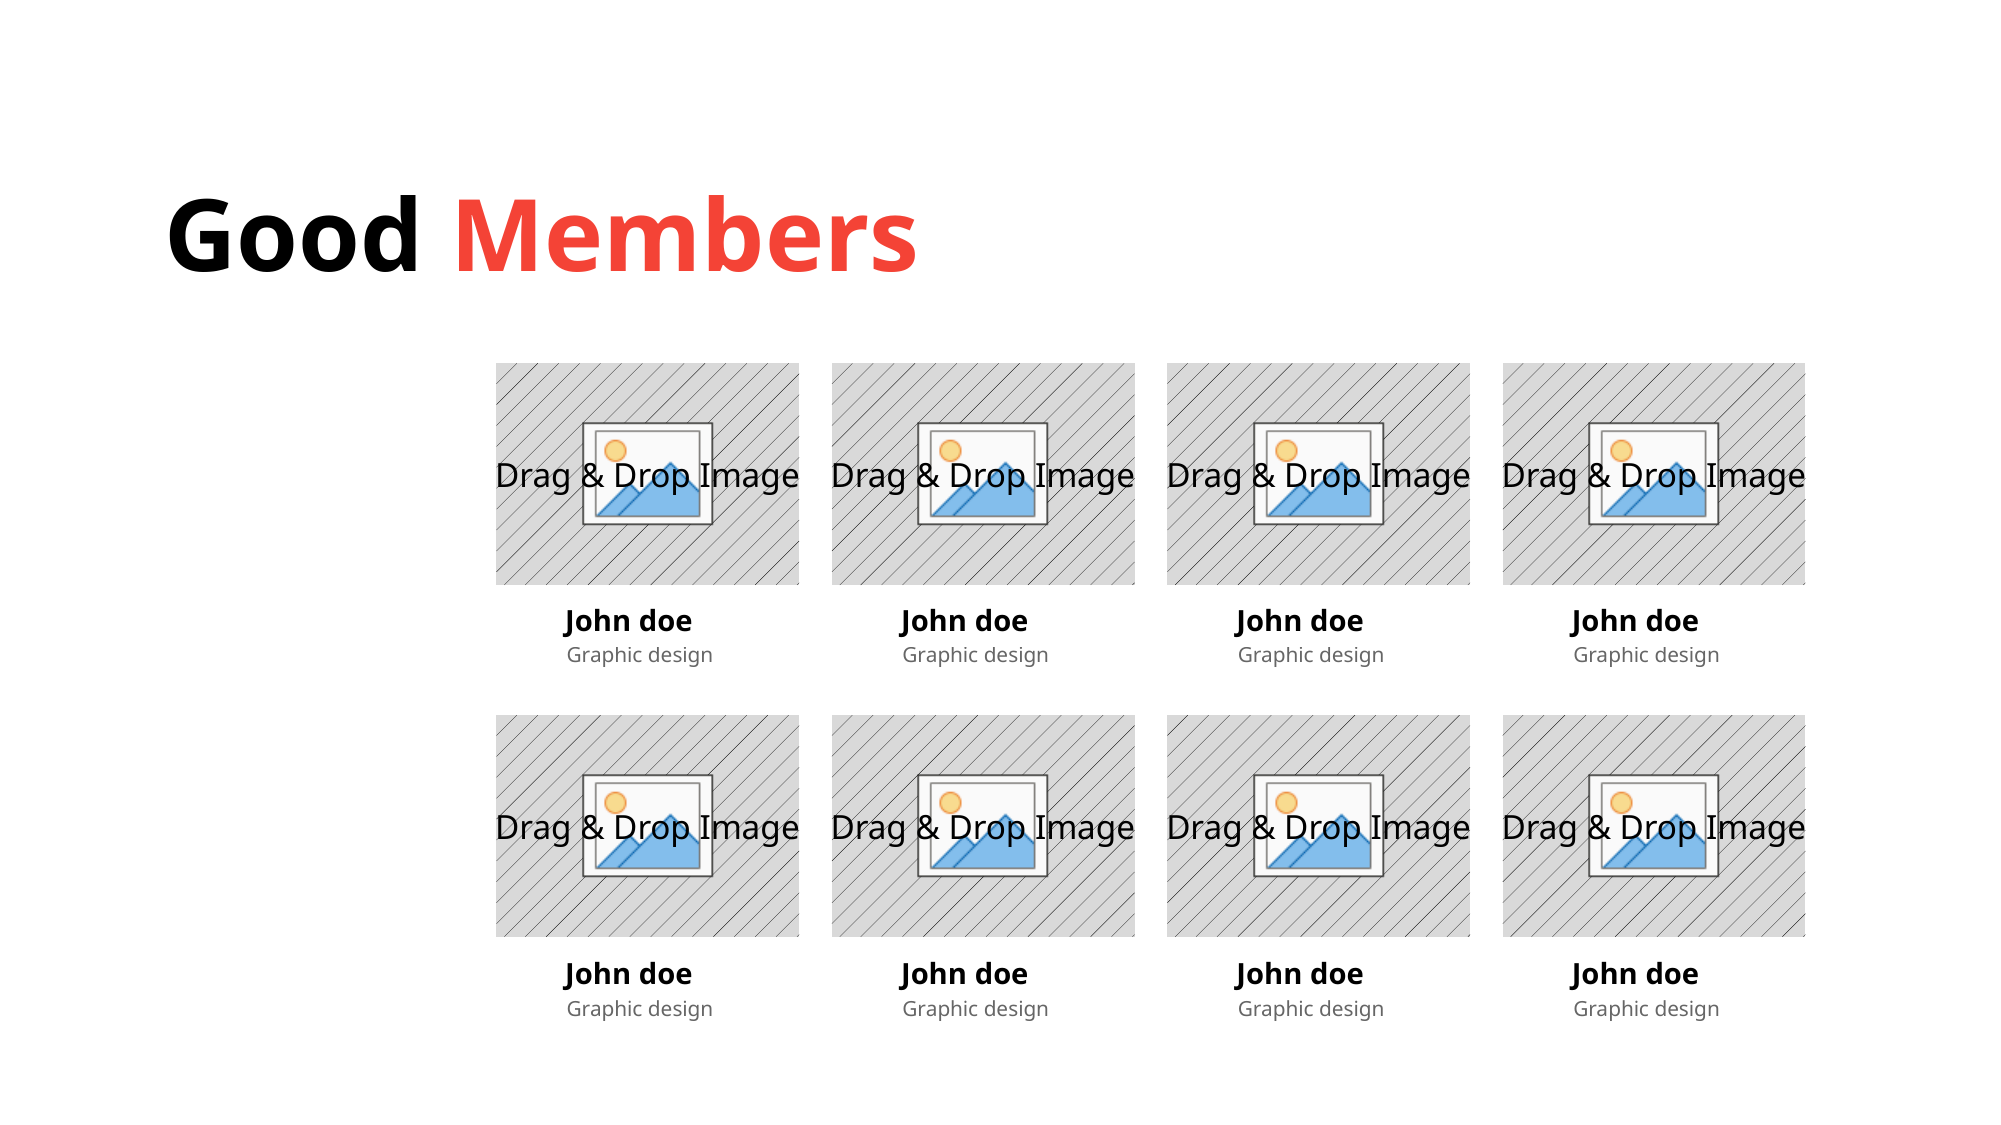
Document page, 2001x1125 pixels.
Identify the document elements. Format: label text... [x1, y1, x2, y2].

picture [1502, 715, 1806, 937]
picture [1167, 715, 1471, 937]
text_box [1167, 601, 1471, 677]
picture [496, 363, 800, 585]
picture [1167, 363, 1471, 585]
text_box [496, 955, 799, 1030]
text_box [831, 601, 1135, 677]
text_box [831, 955, 1135, 1030]
picture [831, 715, 1135, 937]
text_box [1167, 955, 1471, 1030]
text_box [496, 601, 799, 677]
picture [831, 363, 1135, 585]
picture [496, 715, 800, 937]
text_box Good Members [164, 187, 935, 299]
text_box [1502, 955, 1806, 1030]
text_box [1502, 601, 1806, 677]
picture [1502, 363, 1806, 585]
